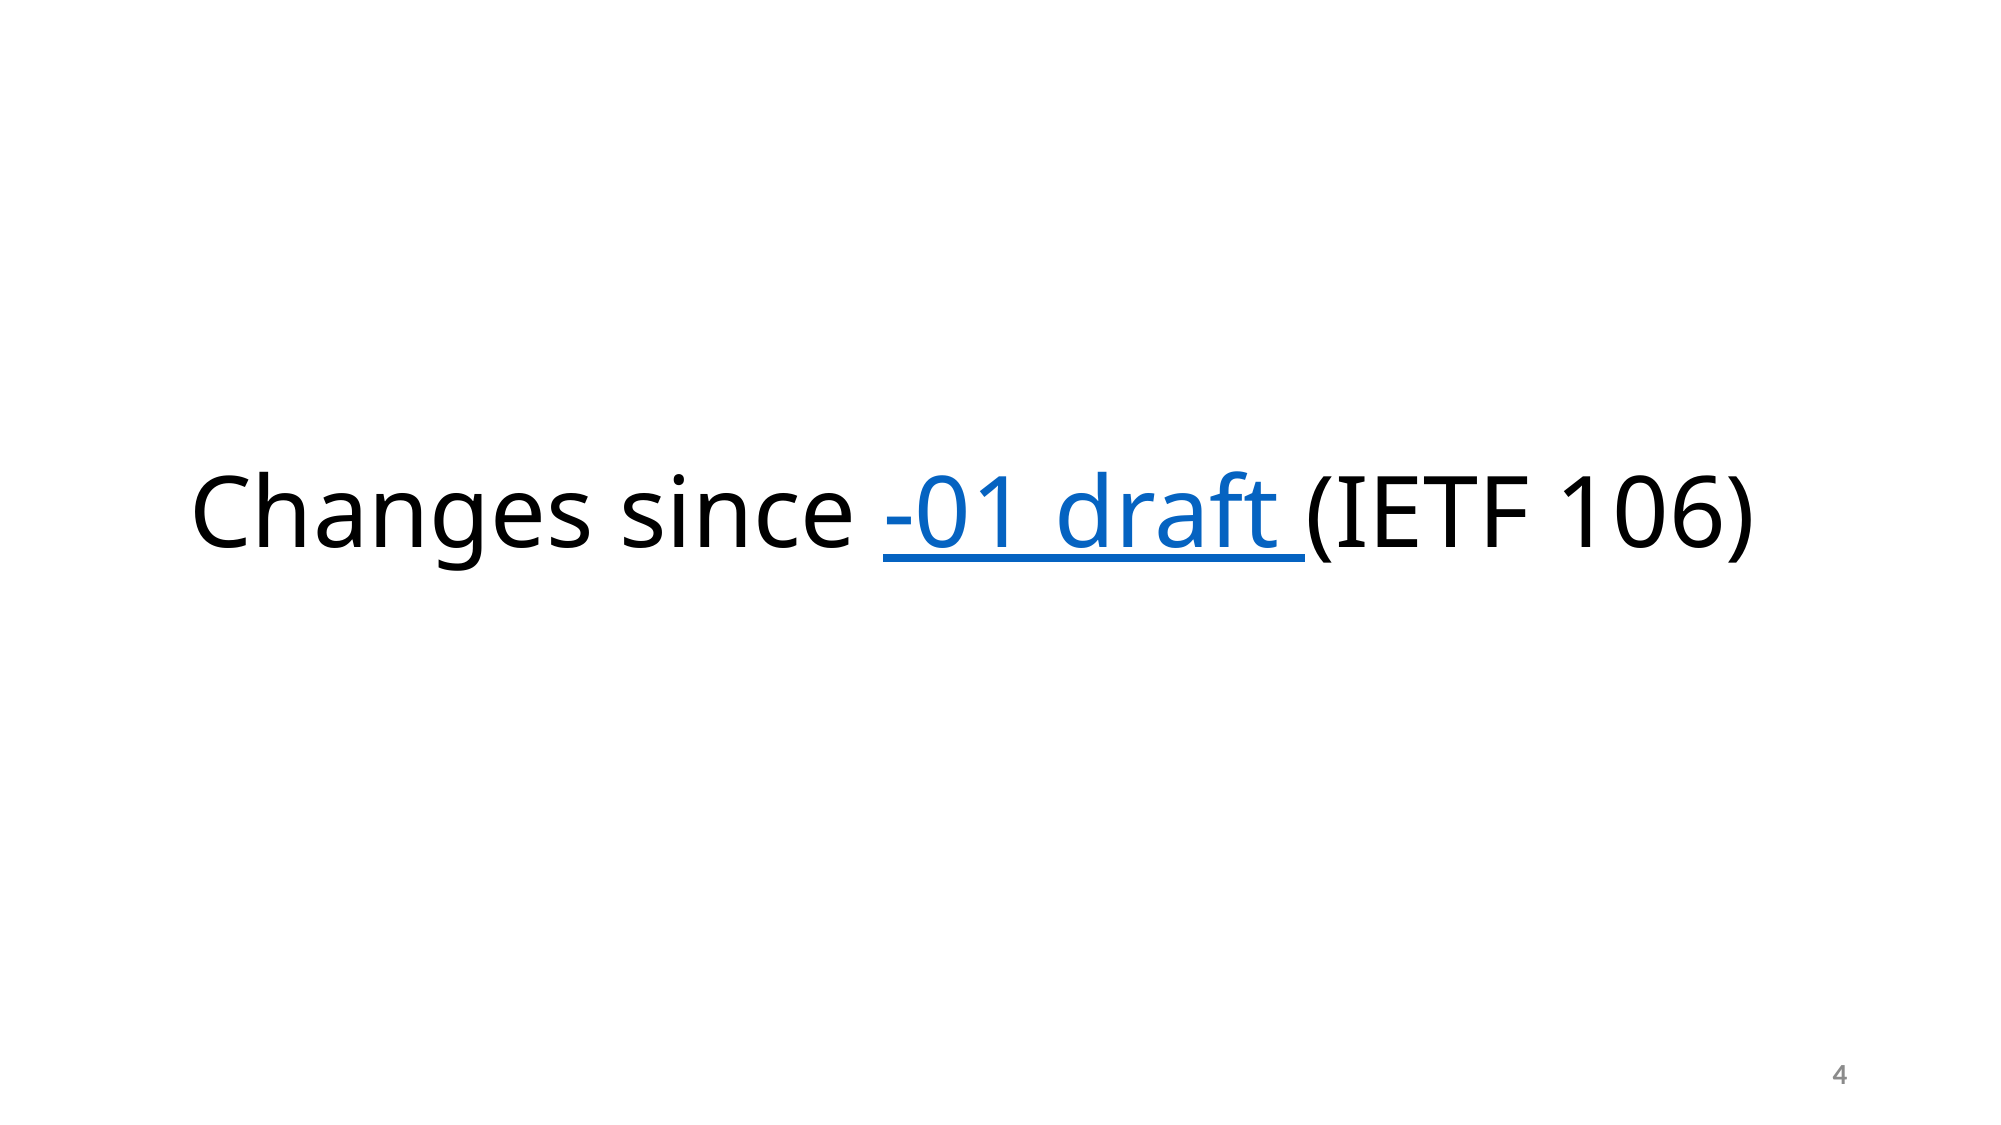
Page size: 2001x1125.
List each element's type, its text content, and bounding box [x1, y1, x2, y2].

title Changes since -01 draft (IETF 106) [168, 401, 1778, 620]
slide_number 4 [1412, 1042, 1863, 1103]
